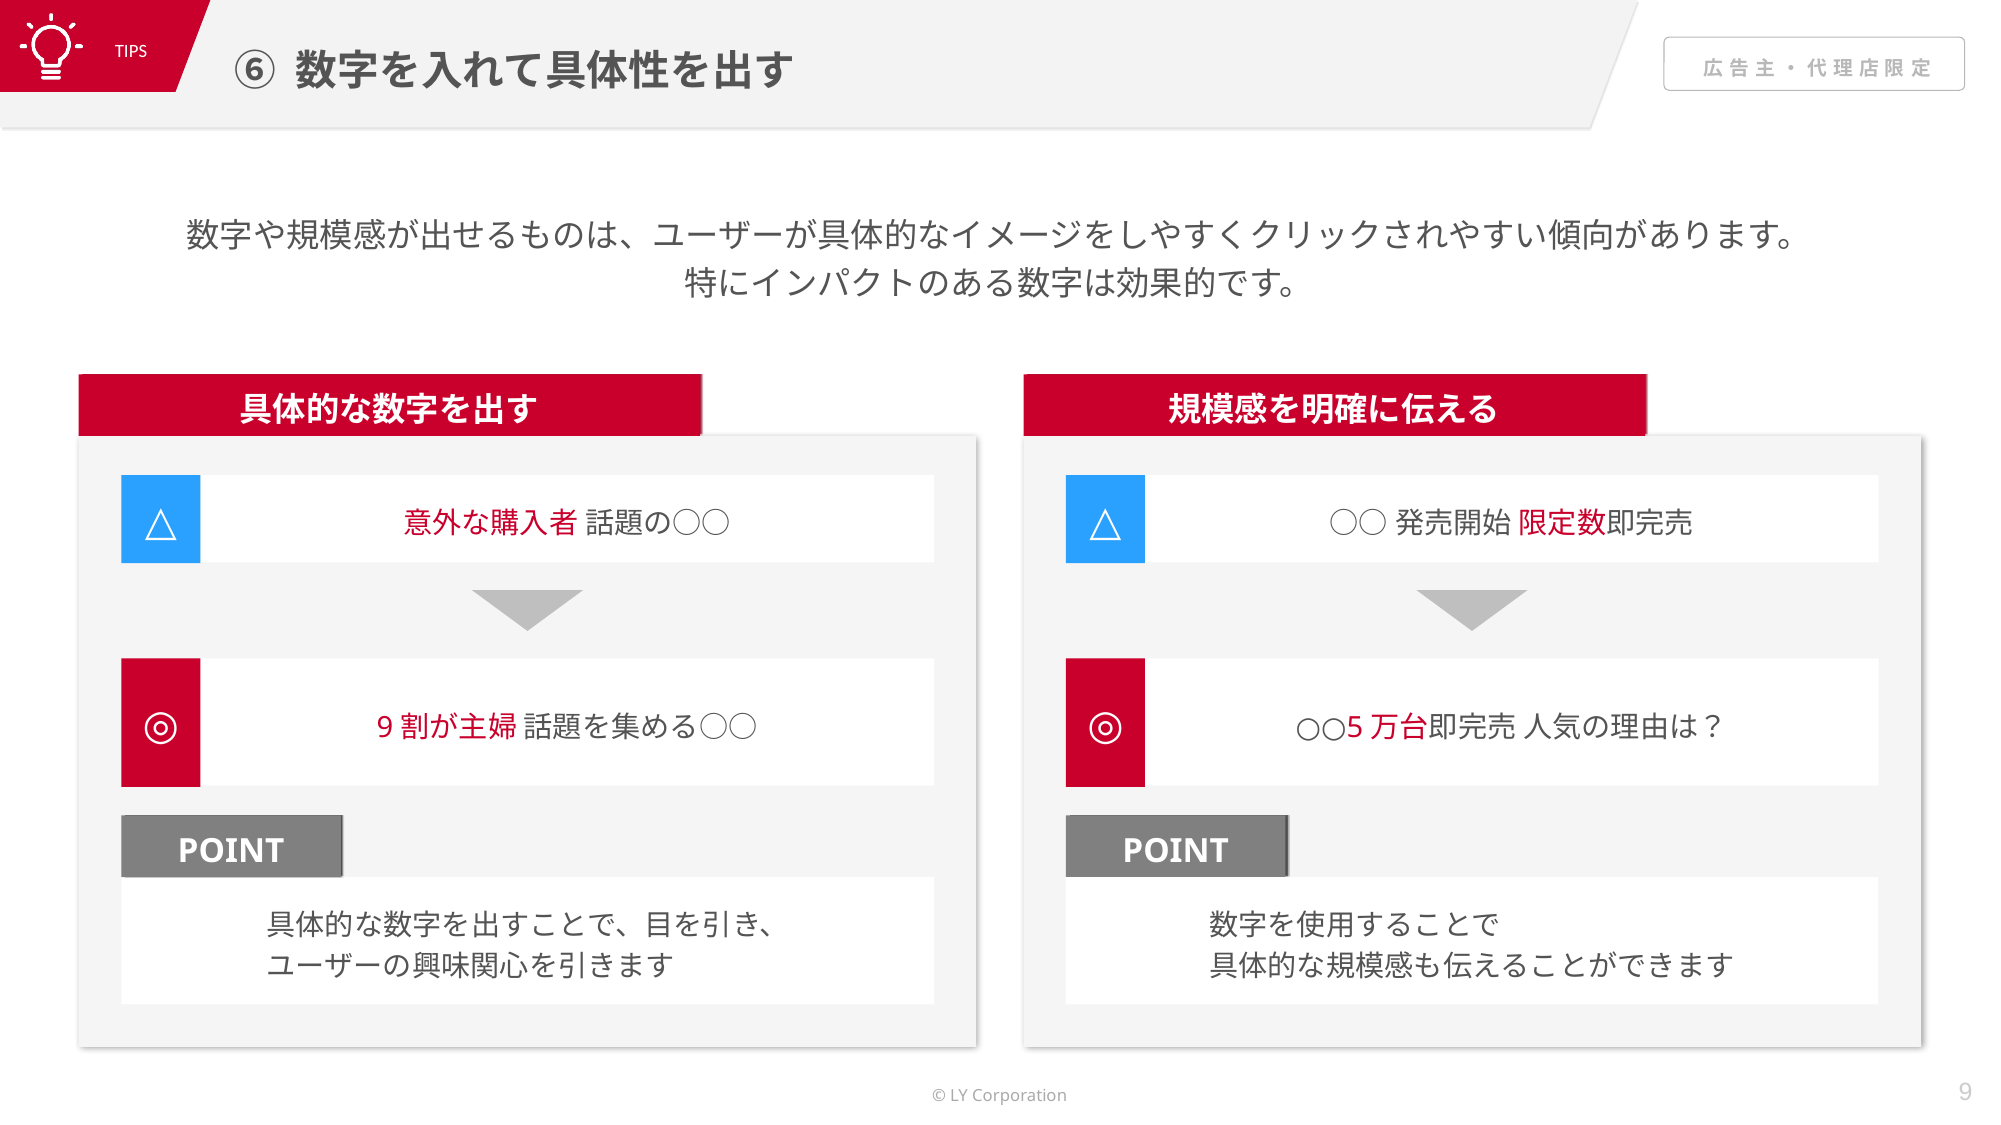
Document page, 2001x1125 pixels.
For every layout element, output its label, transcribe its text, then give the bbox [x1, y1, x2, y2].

text_box 意外な購入者 話題の○○ [202, 475, 935, 563]
text_box 数字を使用することで 具体的な規模感も伝えることができます [1065, 877, 1879, 1005]
text_box ○○発売開始 限定数即完売 [1147, 475, 1879, 563]
text_box [1022, 434, 1923, 1049]
text_box △ [119, 473, 202, 565]
picture [8, 4, 92, 87]
text_box POINT [119, 813, 343, 879]
list TIPS [98, 12, 170, 81]
text_box POINT [1064, 813, 1287, 879]
text_box ◎ [1064, 656, 1147, 789]
text_box 9割が主婦 話題を集める○○ [202, 658, 935, 786]
text_box 規模感を明確に伝える [1022, 372, 1647, 438]
text_box [469, 587, 586, 633]
text_box △ [1064, 473, 1147, 565]
text_box [1414, 587, 1530, 633]
text_box 具体的な数字を出すことで、目を引き、 ユーザーの興味関心を引きます [121, 877, 934, 1005]
text_box ◎ [119, 656, 202, 789]
text_box 具体的な数字を出す [77, 372, 702, 438]
list ⑥ 数字を入れて具体性を出す [234, 41, 1570, 97]
text_box 数字や規模感が出せるものは、ユーザーが具体的なイメージをしやすくクリックされやすい傾向があります。 特にインパクトのある数字は効果的です。 [76, 206, 1922, 302]
text_box ○○5万台即完売 人気の理由は？ [1147, 658, 1879, 786]
text_box [77, 434, 978, 1049]
